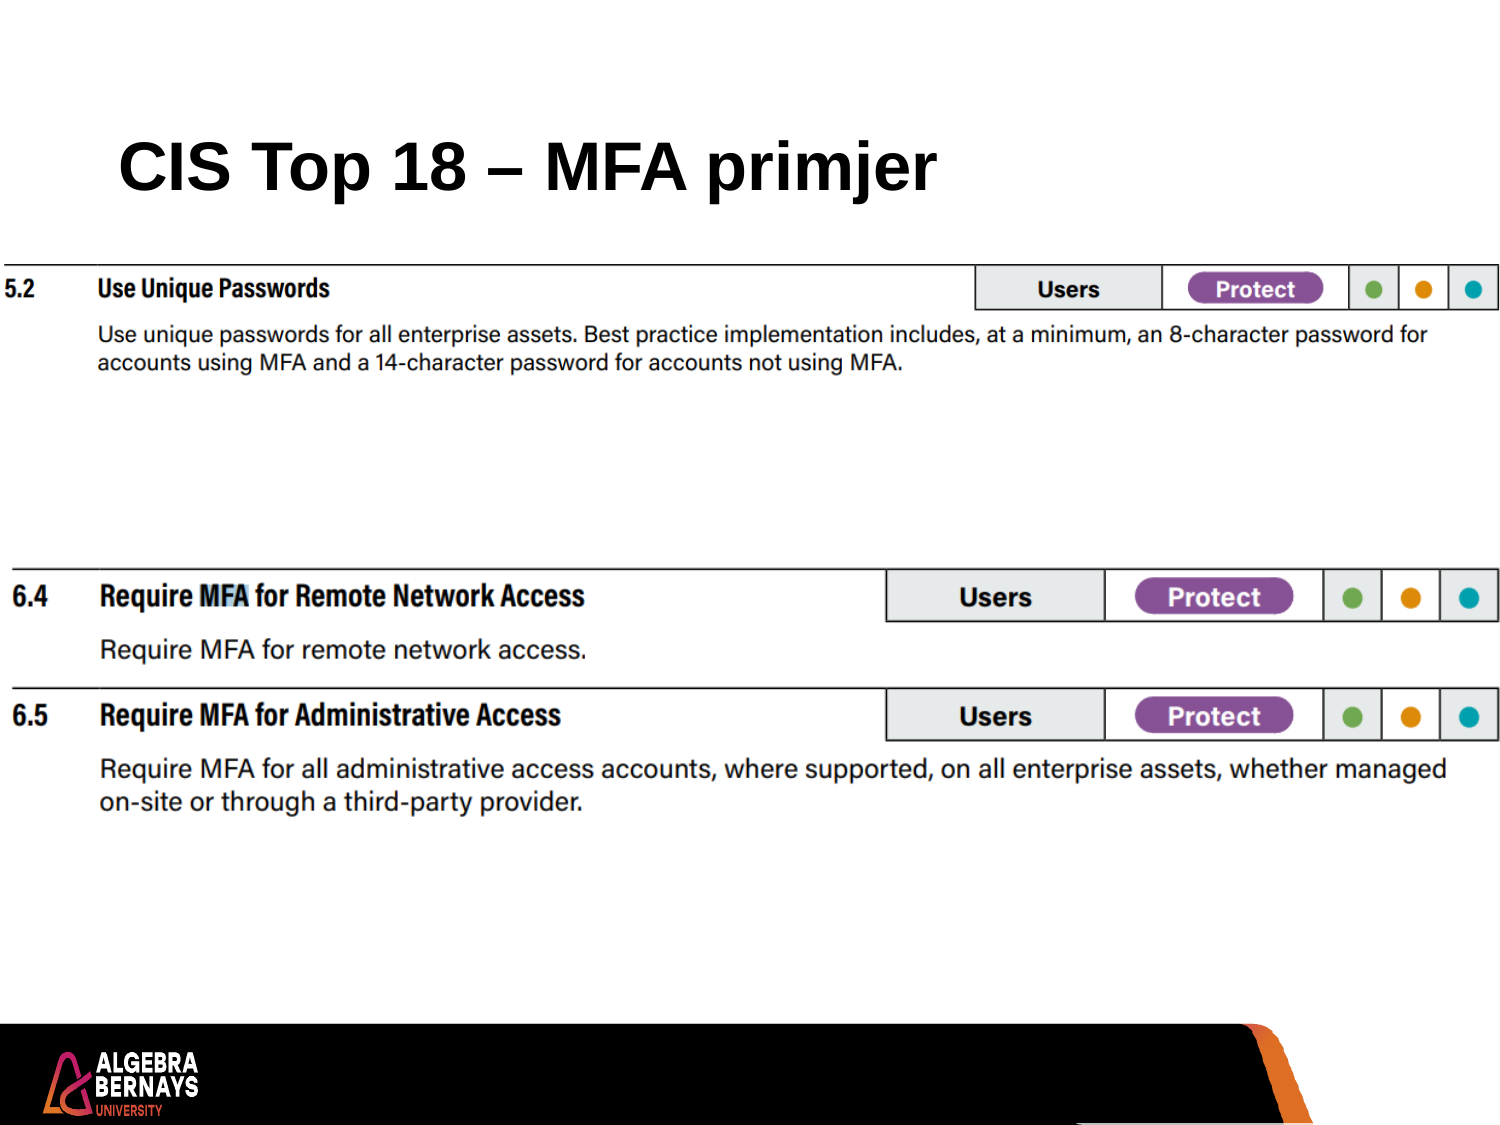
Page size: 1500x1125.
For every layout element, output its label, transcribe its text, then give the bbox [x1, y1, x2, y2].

picture [0, 564, 1500, 823]
title CIS Top 18 – MFA primjer [103, 59, 1397, 263]
picture [0, 1023, 1468, 1125]
picture [0, 263, 1500, 389]
